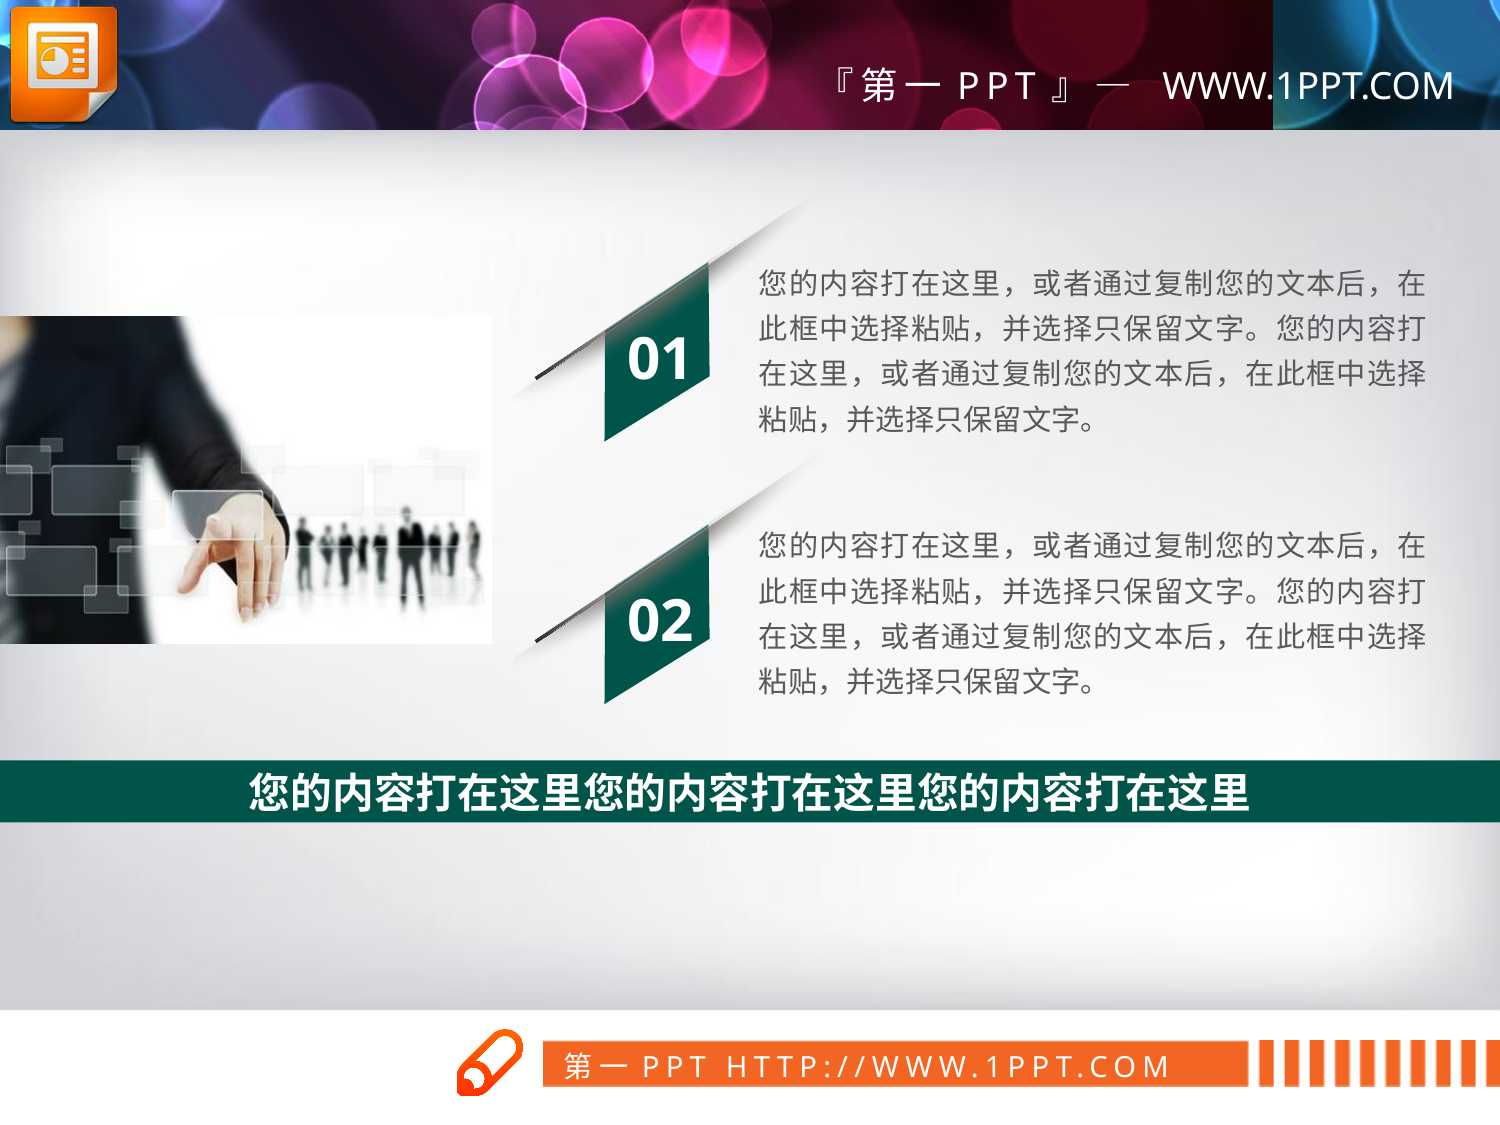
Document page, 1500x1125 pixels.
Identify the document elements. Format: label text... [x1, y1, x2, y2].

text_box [486, 524, 857, 705]
picture [0, 823, 1500, 1012]
picture [0, 0, 1500, 760]
text_box [0, 316, 493, 644]
text_box 您的内容打在这里您的内容打在这里您的内容打在这里 [0, 760, 1500, 823]
text_box 您的内容打在这里，或者通过复制您的文本后，在此框中选择粘贴，并选择只保留文字。您的内容打在这里，或者通过复制您的文本后，在此框中选择粘贴，并选择只保留文字。 [744, 509, 1443, 707]
picture [543, 1040, 1500, 1087]
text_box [486, 261, 857, 442]
text_box 您的内容打在这里，或者通过复制您的文本后，在此框中选择粘贴，并选择只保留文字。您的内容打在这里，或者通过复制您的文本后，在此框中选择粘贴，并选择只保留文字。 [744, 247, 1443, 444]
